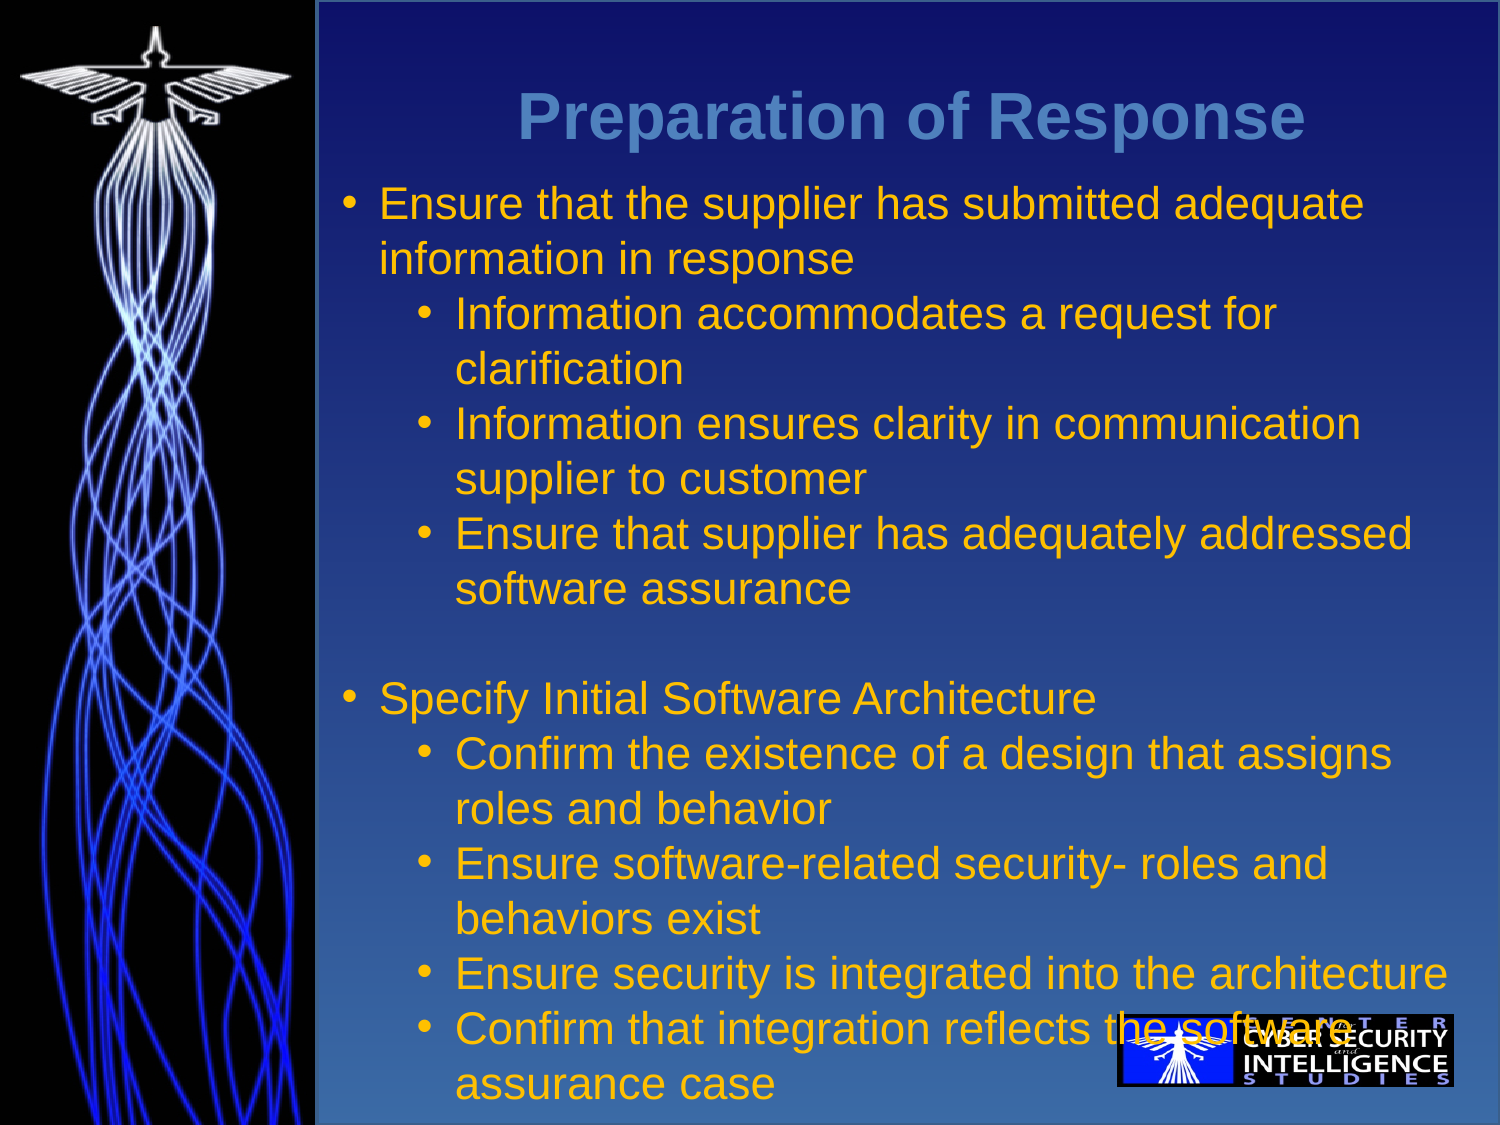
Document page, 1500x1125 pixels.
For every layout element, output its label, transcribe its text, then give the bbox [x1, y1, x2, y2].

title Preparation of Response [362, 62, 1463, 163]
text_box [317, 0, 1500, 1125]
picture [1117, 1013, 1455, 1087]
picture [0, 0, 316, 1125]
text_box Ensure that the supplier has submitted adequate information in response Information accommodates a request for clarification Information ensures clarity in communication supplier to customer Ensure that supplier has adequately addressed software assurance Specify Initial Software Architecture Confirm the existence of a design that assigns roles and behavior Ensure software-related security- roles and behaviors exist Ensure security is integrated into the architecture Confirm that integration reflects the software assurance case [324, 165, 1500, 878]
